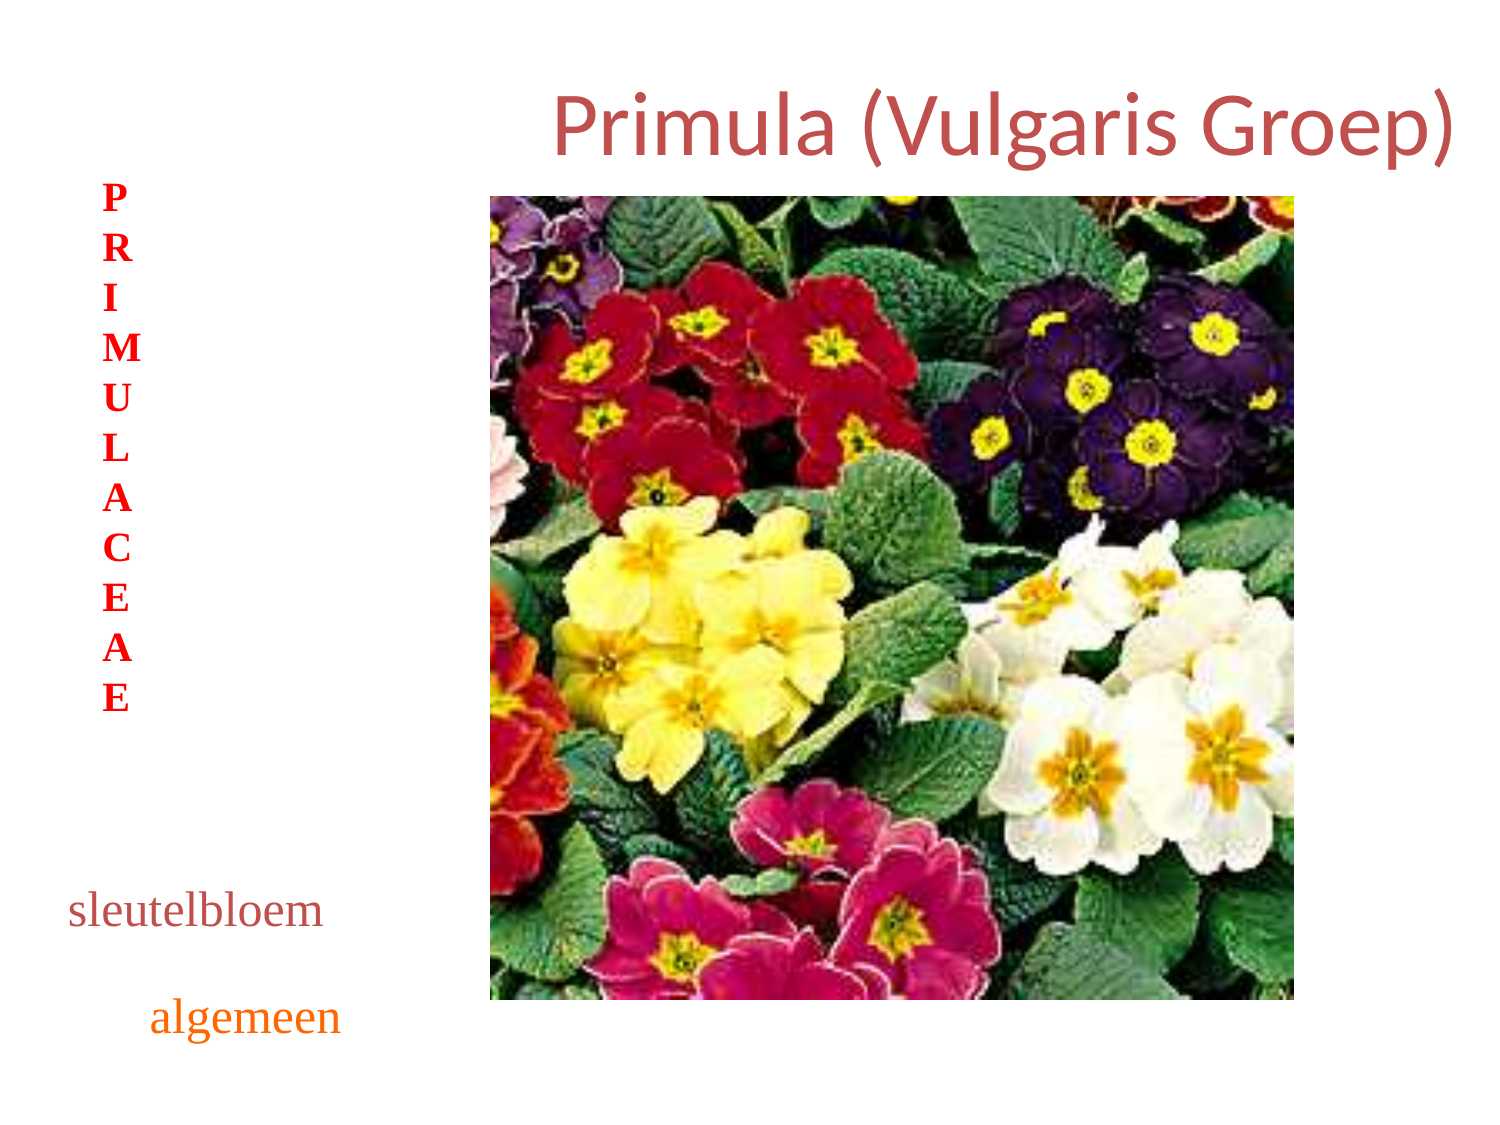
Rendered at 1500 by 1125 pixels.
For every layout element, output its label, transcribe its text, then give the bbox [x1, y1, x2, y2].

text_box algemeen [0, 976, 357, 1051]
title Primula (Vulgaris Groep) [200, 24, 1475, 213]
text_box sleutelbloem [53, 869, 484, 945]
text_box PRIMULACEAE [87, 162, 150, 728]
picture [489, 196, 1294, 1000]
